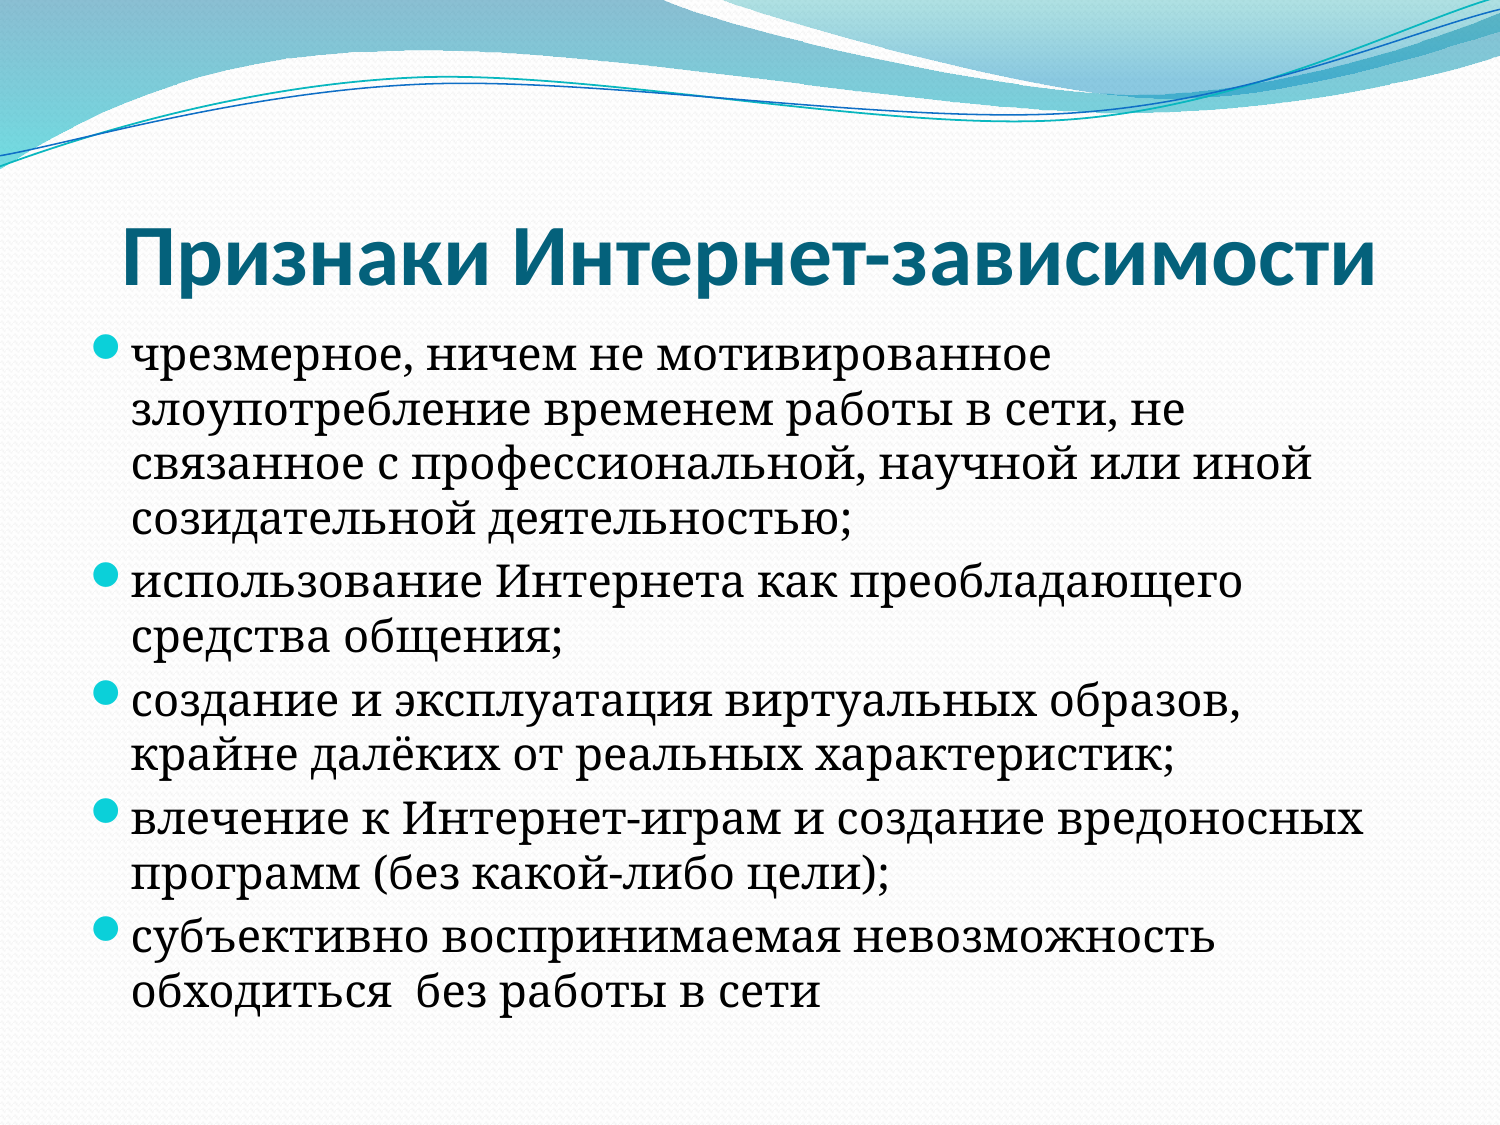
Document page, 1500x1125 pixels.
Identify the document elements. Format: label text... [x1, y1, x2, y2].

list чрезмерное, ничем не мотивированное злоупотребление временем работы в сети, не связанное с профессиональной, научной или иной созидательной деятельностью; использование Интернета как преобладающего средства общения; создание и эксплуатация виртуальных образов, крайне далёких от реальных характеристик; влечение к Интернет-играм и создание вредоносных программ (без какой-либо цели); субъективно воспринимаемая невозможность обходиться без работы в сети [75, 317, 1425, 1038]
title Признаки Интернет-зависимости [75, 115, 1425, 303]
